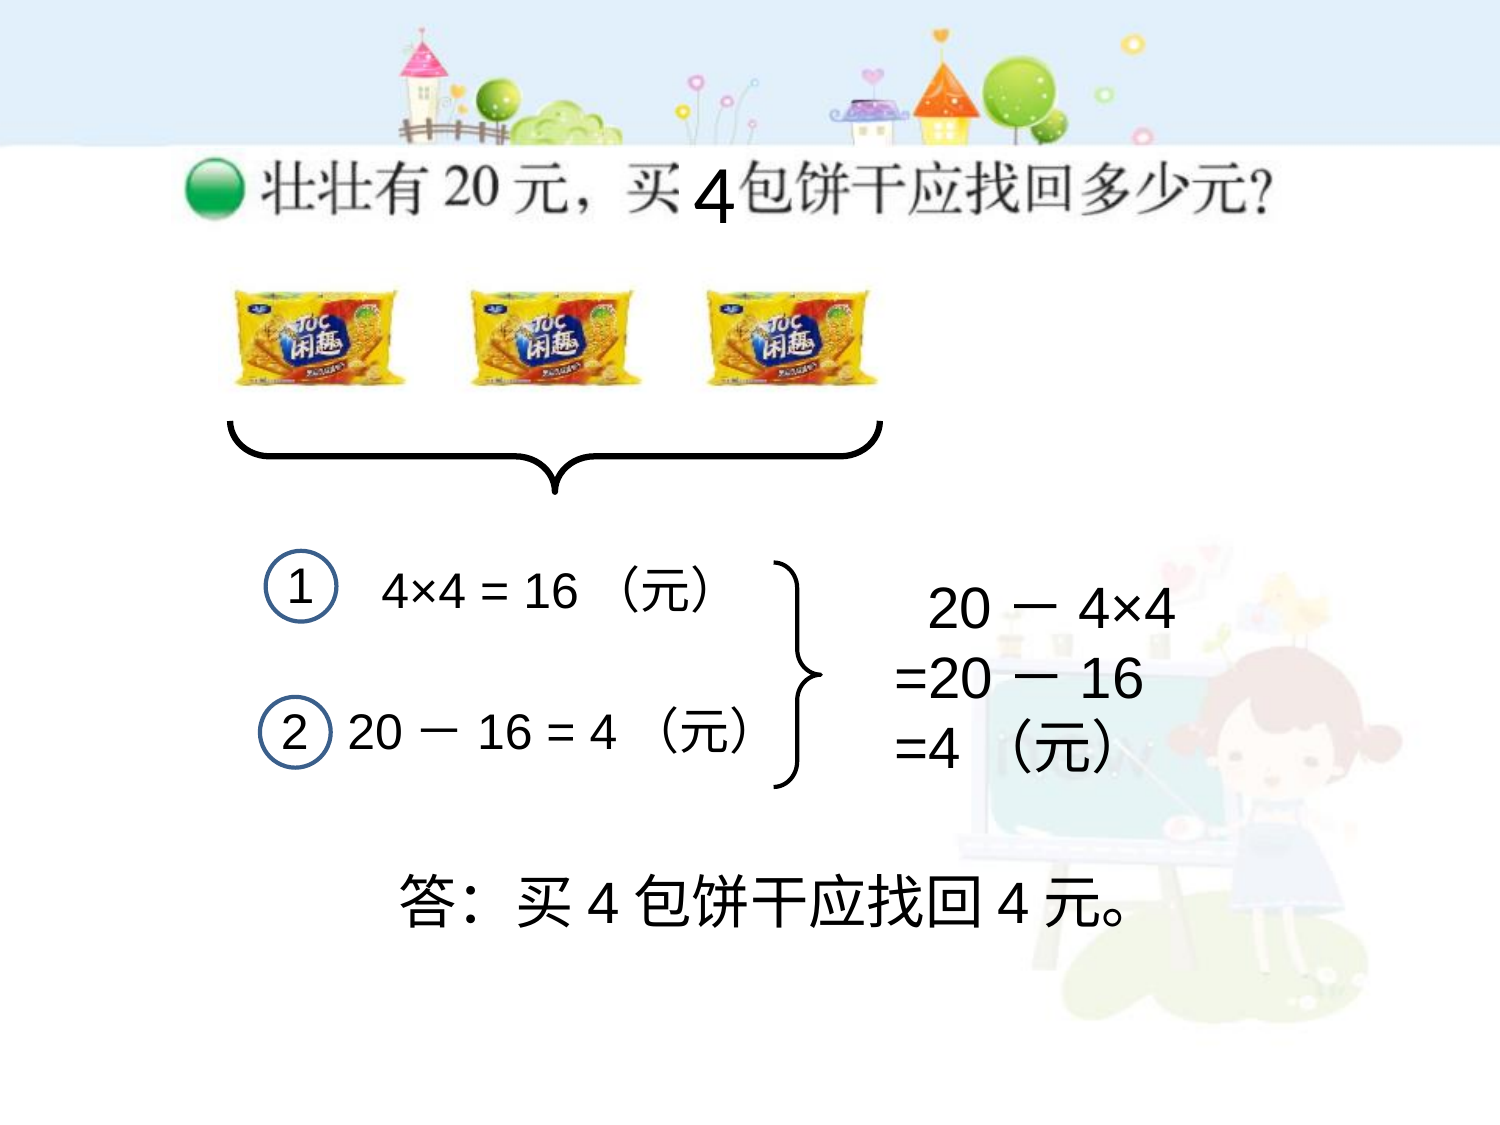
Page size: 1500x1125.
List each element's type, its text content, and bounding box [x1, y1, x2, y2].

text_box 20－16 = 4（元） [332, 692, 773, 768]
text_box [324, 708, 332, 757]
text_box [263, 563, 271, 609]
text_box [257, 708, 266, 756]
text_box [773, 561, 822, 788]
text_box 4×4 = 16（元） [366, 550, 756, 626]
text_box 2 [266, 692, 324, 768]
text_box 答：买4包饼干应找回4元。 [383, 857, 1175, 943]
text_box [229, 420, 881, 493]
text_box 1 [271, 546, 330, 622]
text_box 20－4×4 =20－16 =4（元） [879, 562, 1193, 788]
picture [0, 0, 1500, 1125]
text_box [330, 562, 339, 610]
